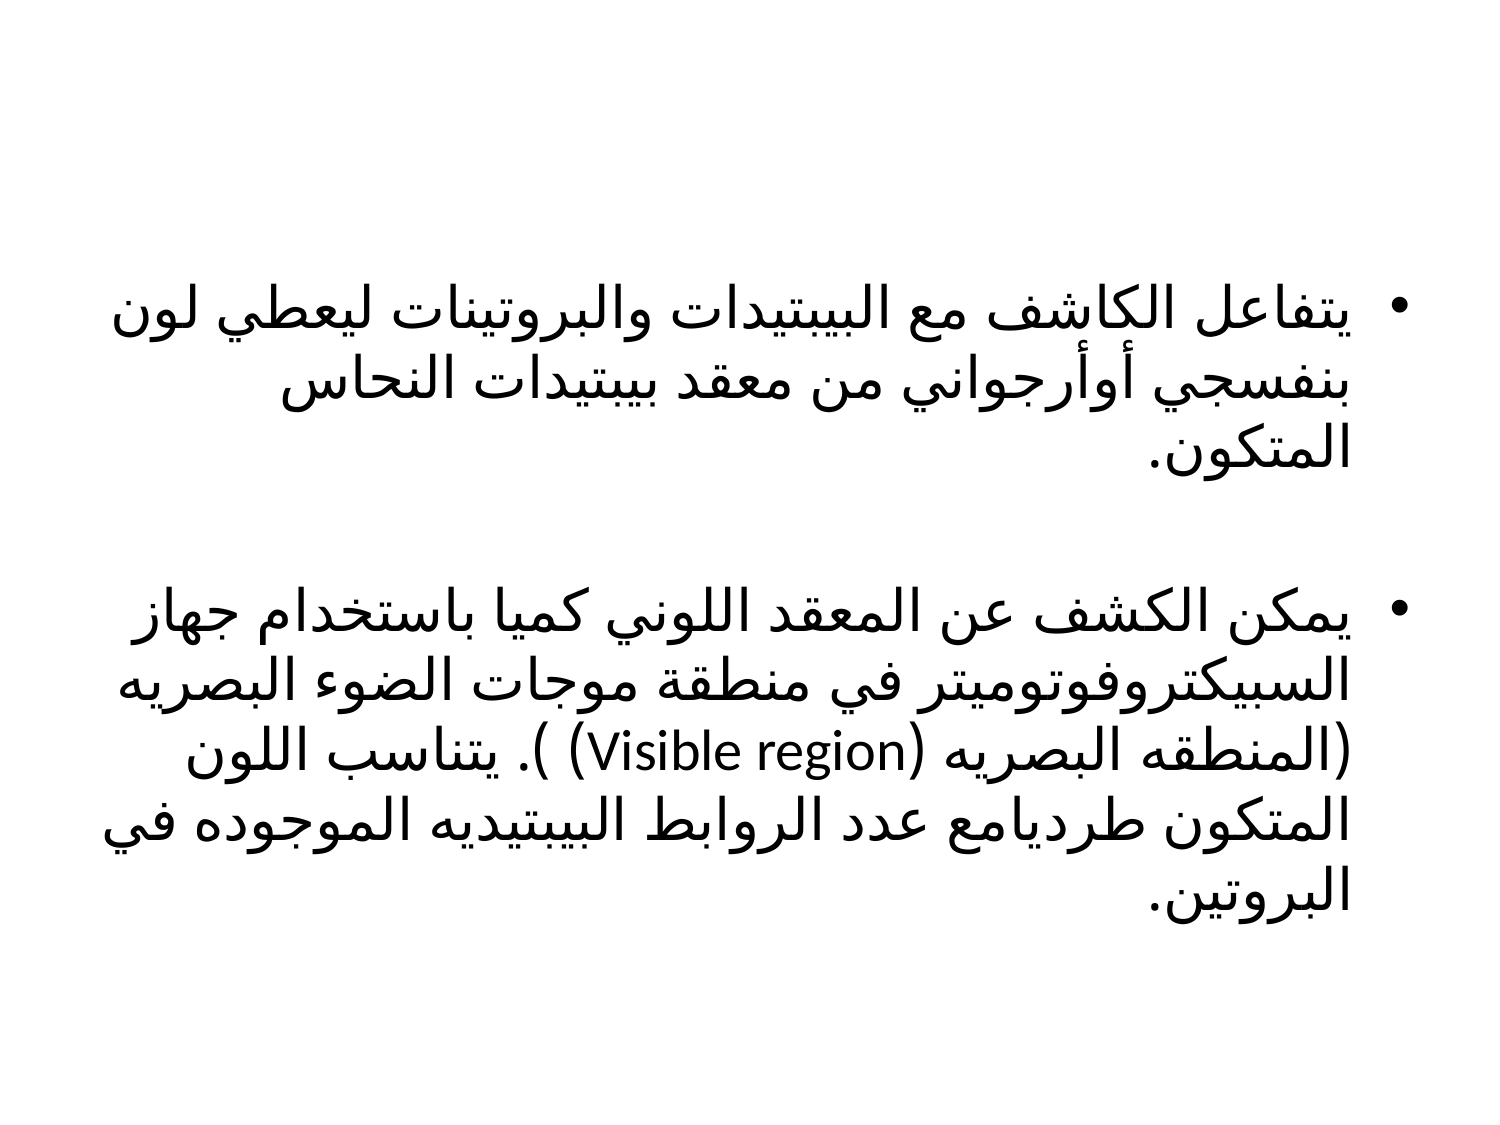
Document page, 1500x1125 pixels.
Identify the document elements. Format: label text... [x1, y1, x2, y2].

list يتفاعل الكاشف مع البيبتيدات والبروتينات ليعطي لون بنفسجي أوأرجواني من معقد بيبتيدات النحاس المتكون. يمكن الكشف عن المعقد اللوني كميا باستخدام جهاز السبيكتروفوتوميتر في منطقة موجات الضوء البصريه (المنطقه البصريه (Visible region) ). يتناسب اللون المتكون طرديامع عدد الروابط البيبتيديه الموجوده في البروتين. [75, 262, 1425, 1005]
